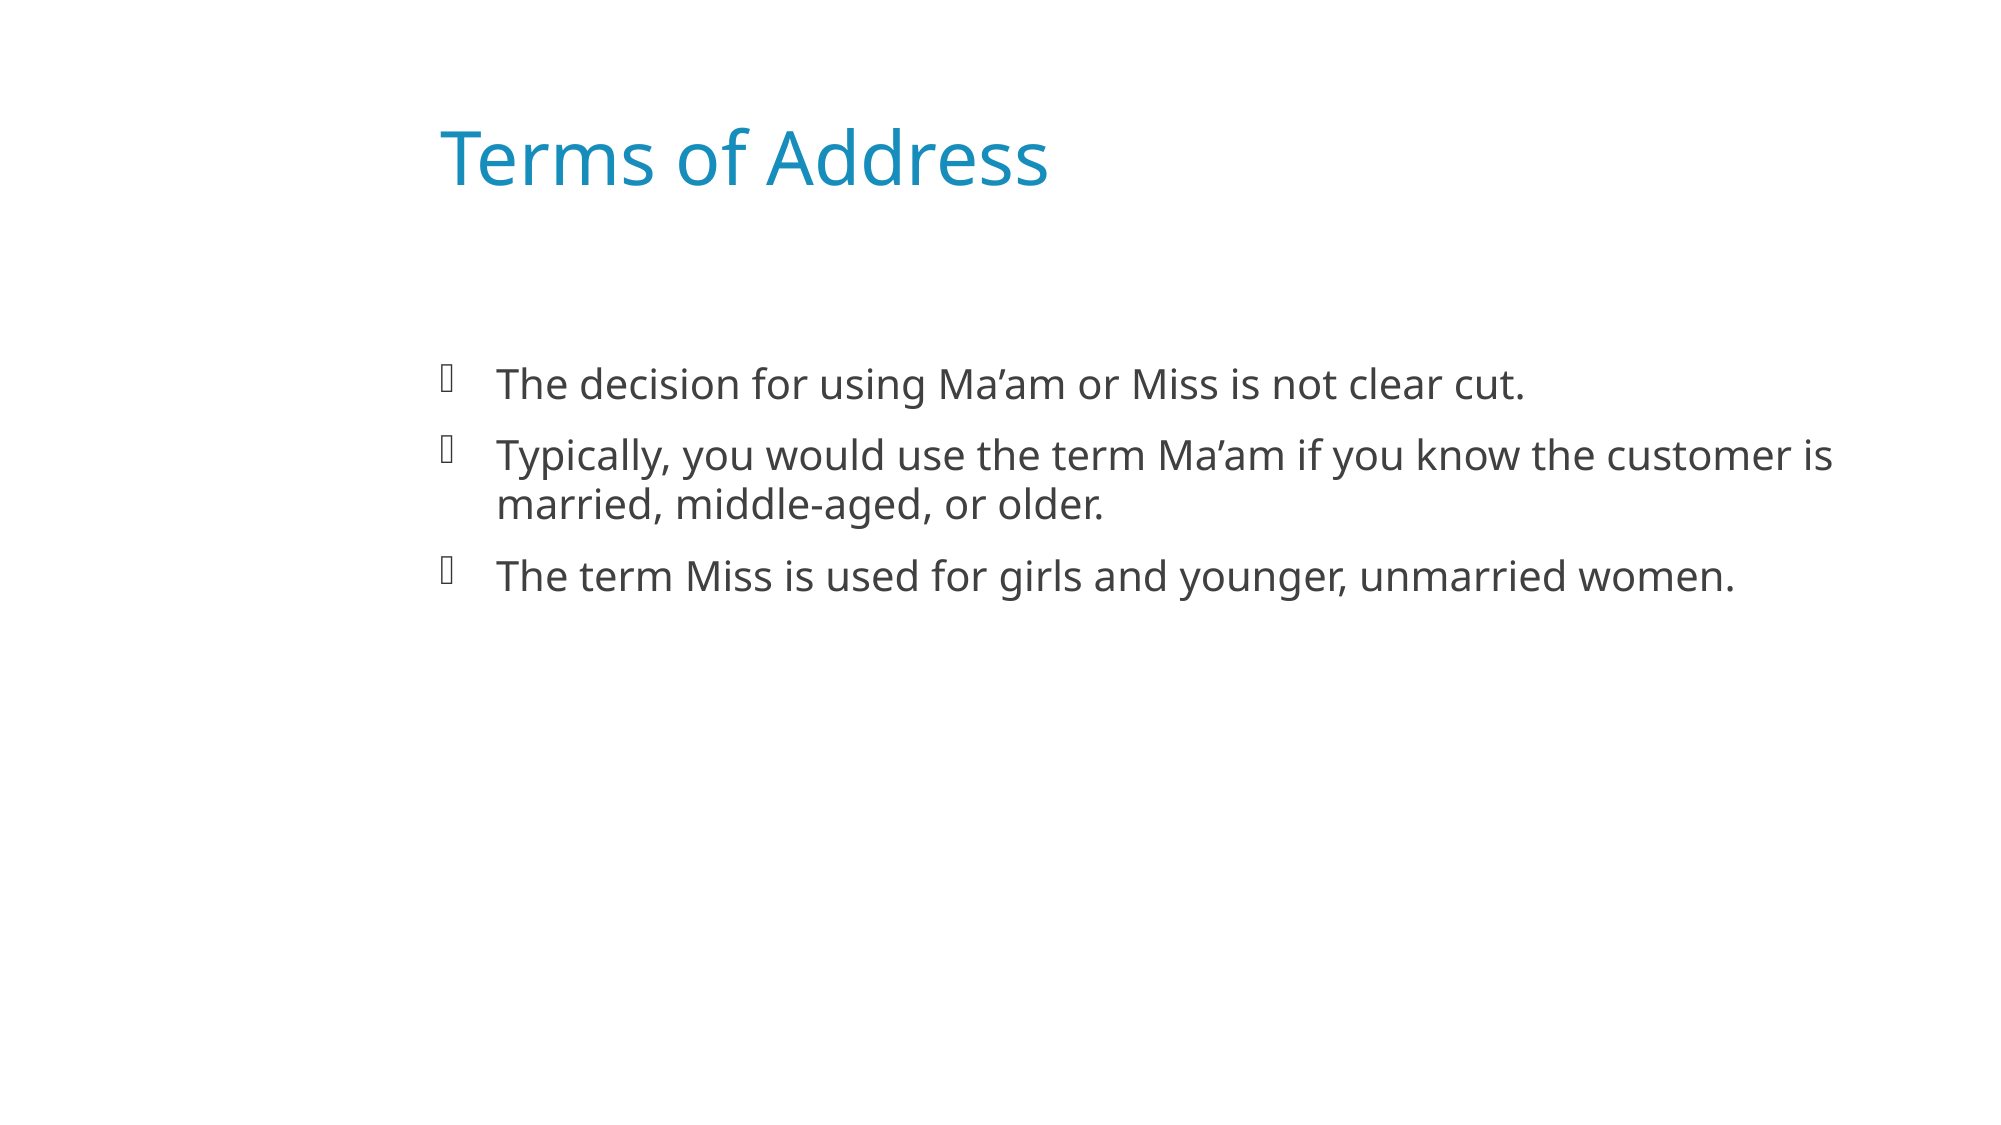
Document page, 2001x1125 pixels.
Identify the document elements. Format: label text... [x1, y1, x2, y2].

list The decision for using Ma’am or Miss is not clear cut. Typically, you would use the term Ma’am if you know the customer is married, middle-aged, or older. The term Miss is used for girls and younger, unmarried women. [424, 350, 1888, 1074]
title Terms of Address [425, 102, 1888, 313]
